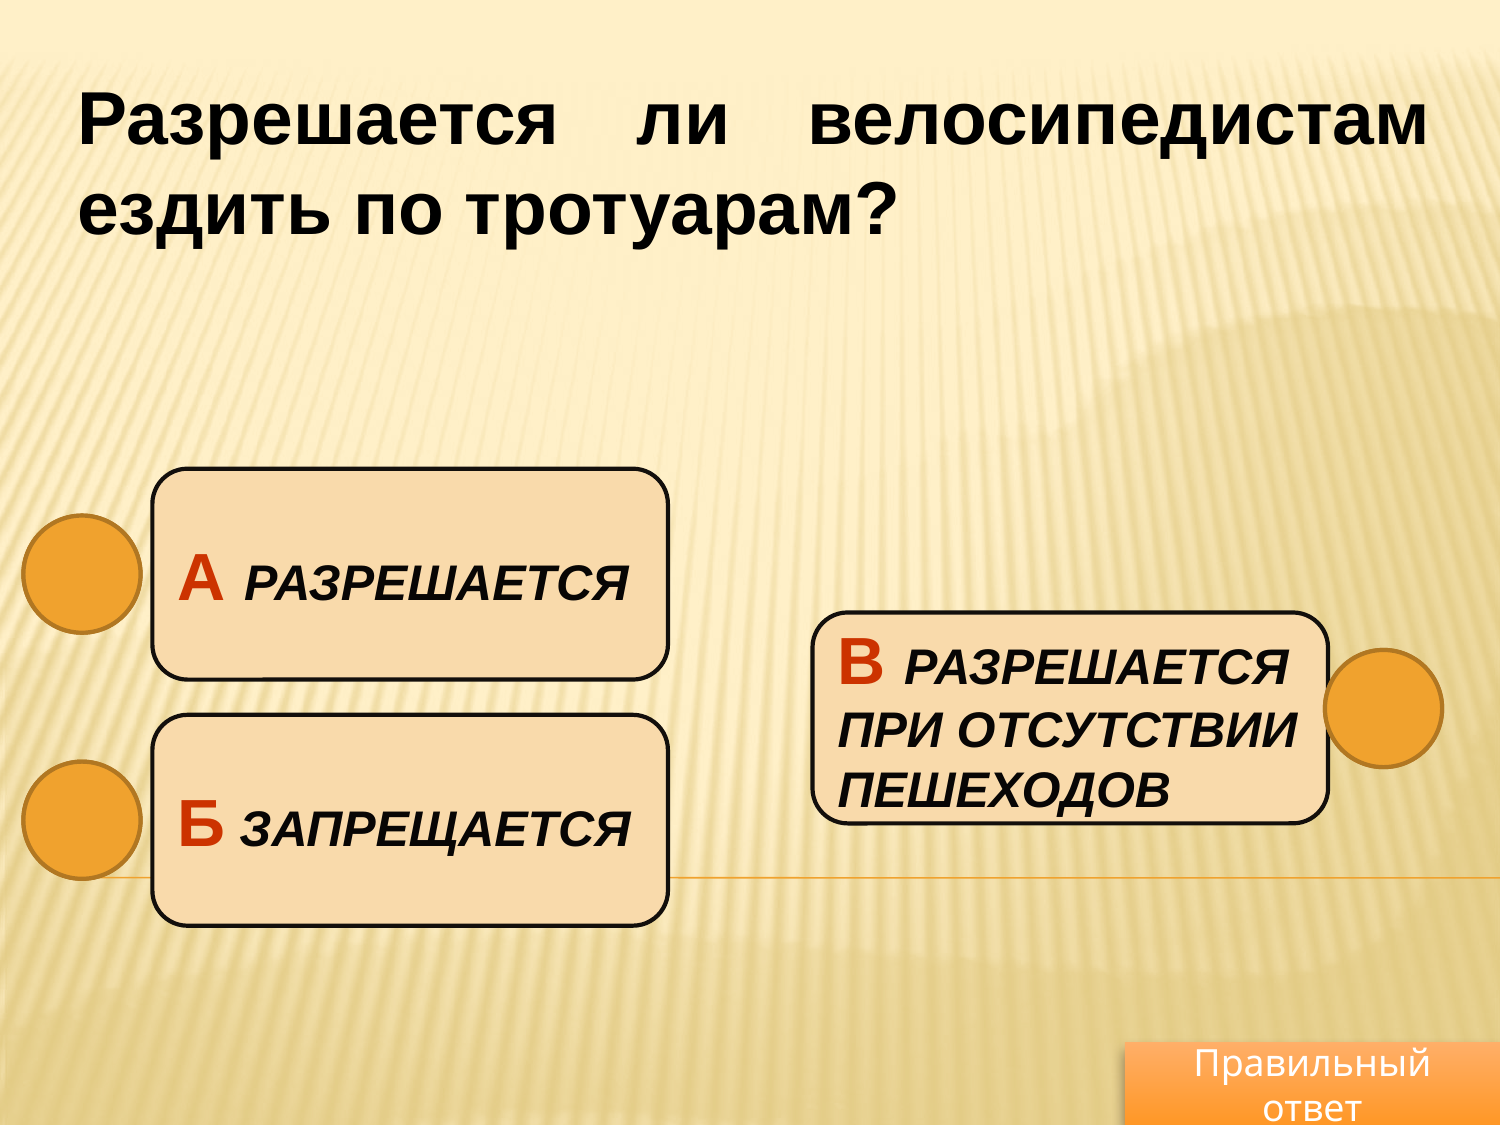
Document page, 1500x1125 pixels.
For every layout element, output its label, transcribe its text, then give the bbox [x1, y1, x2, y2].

text_box [1322, 647, 1445, 770]
text_box А РАЗРЕШАЕТСЯ [150, 466, 671, 682]
text_box Б ЗАПРЕЩАЕТСЯ [150, 712, 671, 928]
text_box [21, 759, 143, 881]
text_box В РАЗРЕШАЕТСЯ ПРИ ОТСУТСТВИИ ПЕШЕХОДОВ [810, 610, 1331, 826]
text_box [21, 513, 143, 635]
text_box Разрешается ли велосипедистам ездить по тротуарам? [62, 62, 1446, 258]
text_box Правильный ответ [1124, 1042, 1500, 1125]
